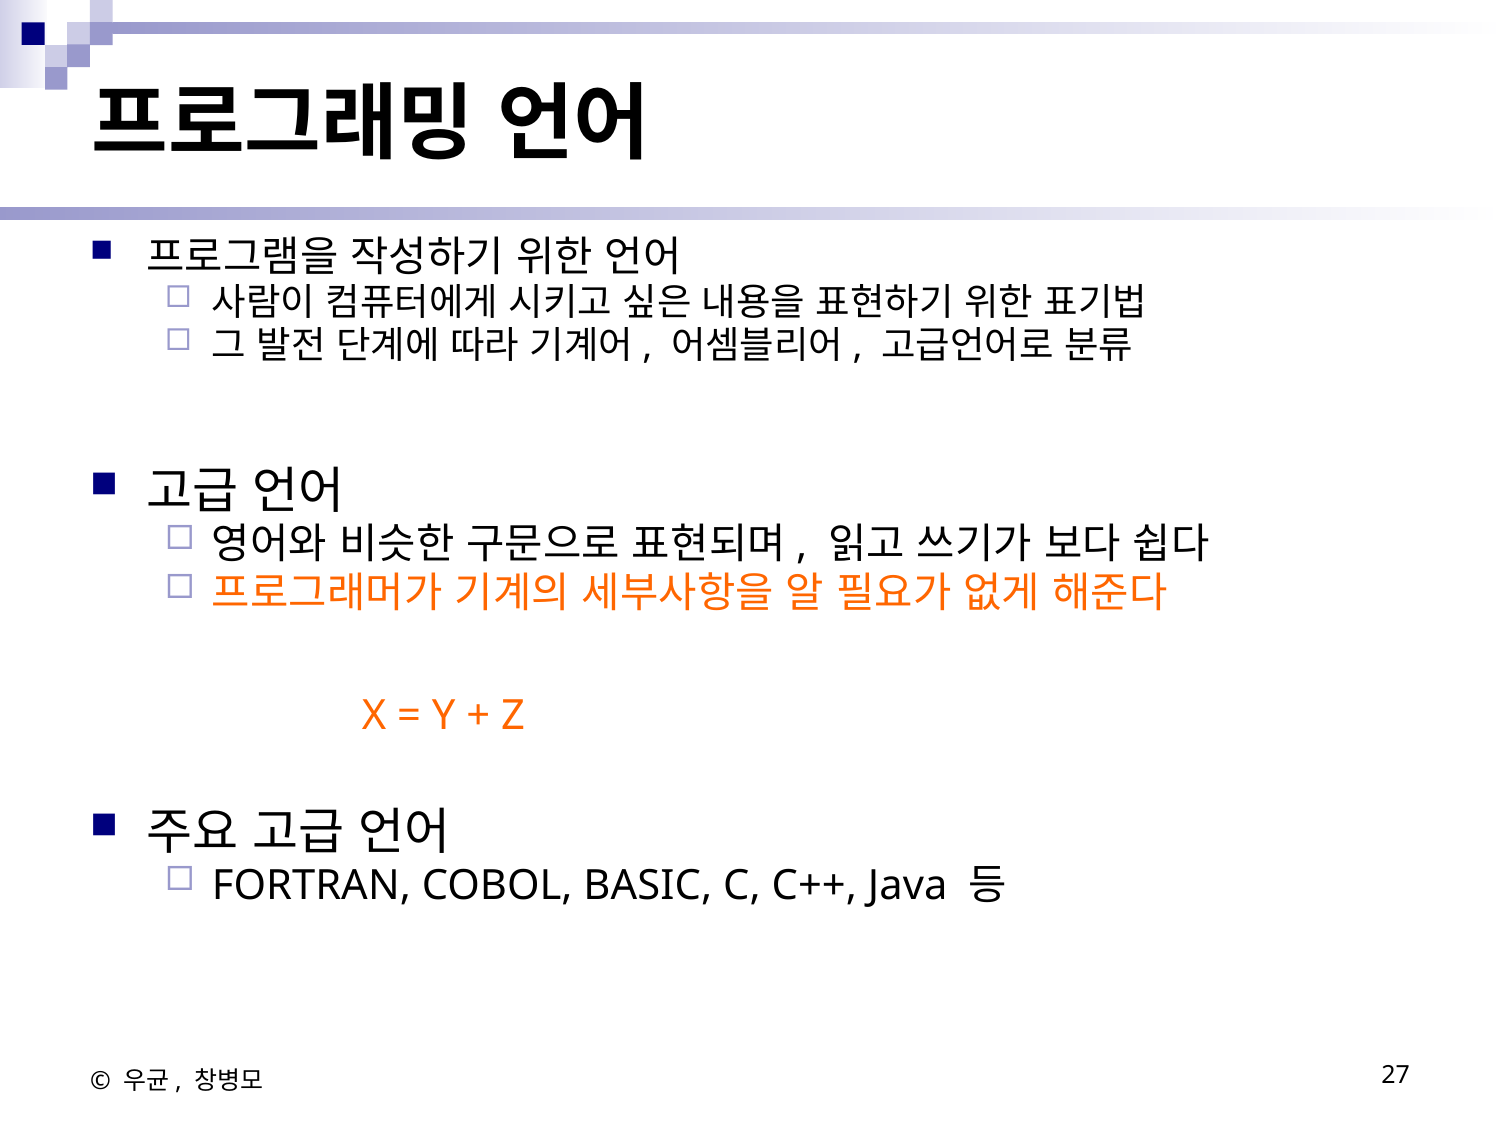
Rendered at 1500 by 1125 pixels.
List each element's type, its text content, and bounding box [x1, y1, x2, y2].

list 프로그램을 작성하기 위한 언어 사람이 컴퓨터에게 시키고 싶은 내용을 표현하기 위한 표기법 그 발전 단계에 따라 기계어, 어셈블리어, 고급언어로 분류 고급 언어 영어와 비슷한 구문으로 표현되며, 읽고 쓰기가 보다 쉽다 프로그래머가 기계의 세부사항을 알 필요가 없게 해준다 X = Y + Z 주요 고급 언어 FORTRAN, COBOL, BASIC, C, C++, Java 등 [75, 231, 1500, 1024]
slide_number © 우균, 창병모 [75, 1024, 425, 1103]
title 프로그래밍 언어 [76, 42, 1427, 197]
slide_number 27 [1074, 1025, 1425, 1100]
